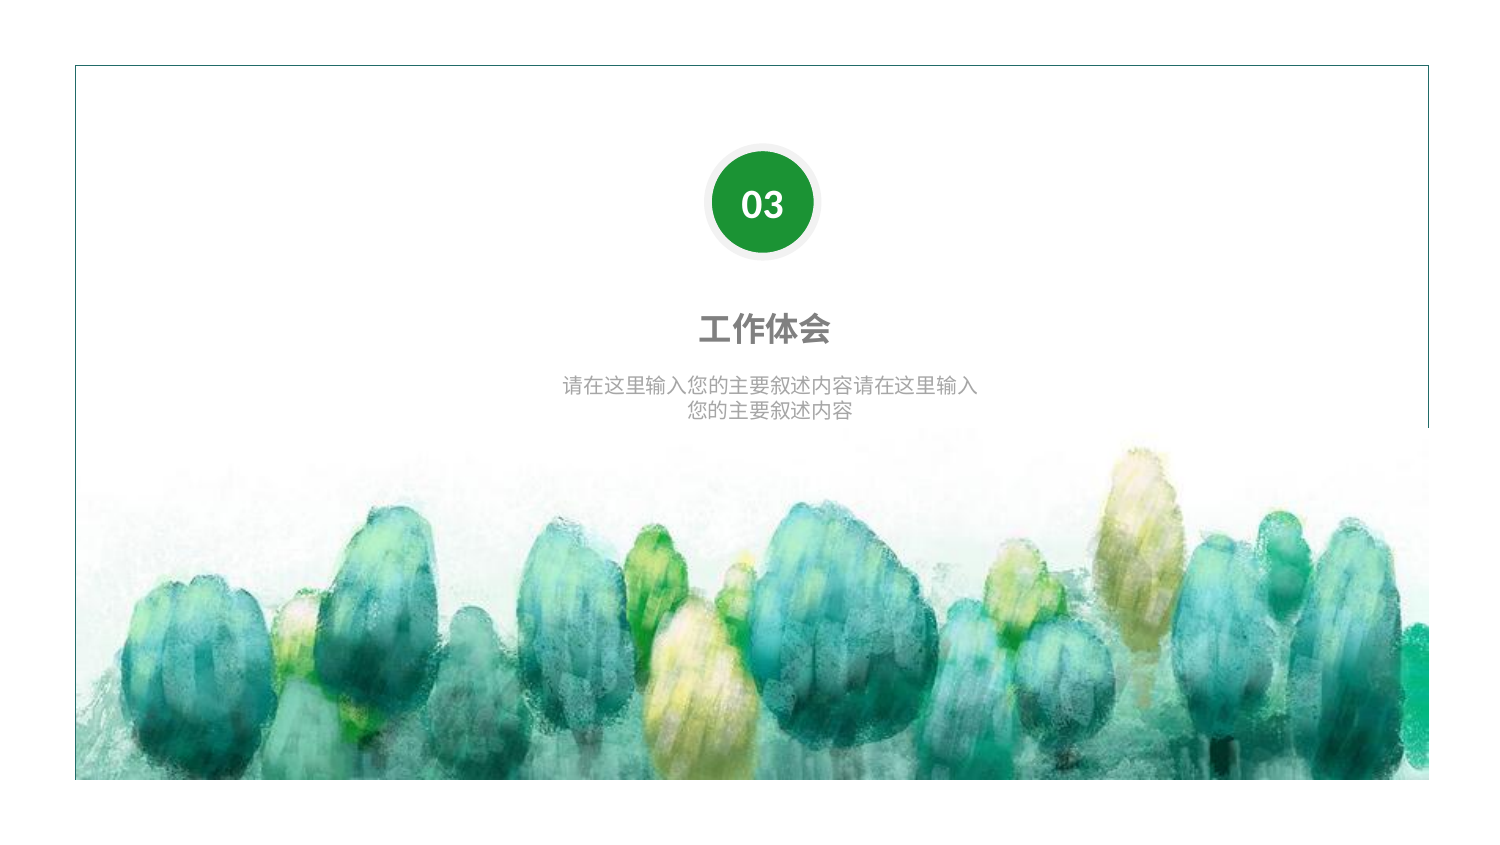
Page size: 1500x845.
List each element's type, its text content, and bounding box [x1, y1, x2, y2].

picture [76, 428, 1429, 780]
text_box 03 [706, 146, 819, 258]
text_box [74, 64, 1429, 780]
text_box 请在这里输入您的主要叙述内容请在这里输入您的主要叙述内容 [542, 365, 998, 428]
text_box 工作体会 [683, 300, 847, 356]
